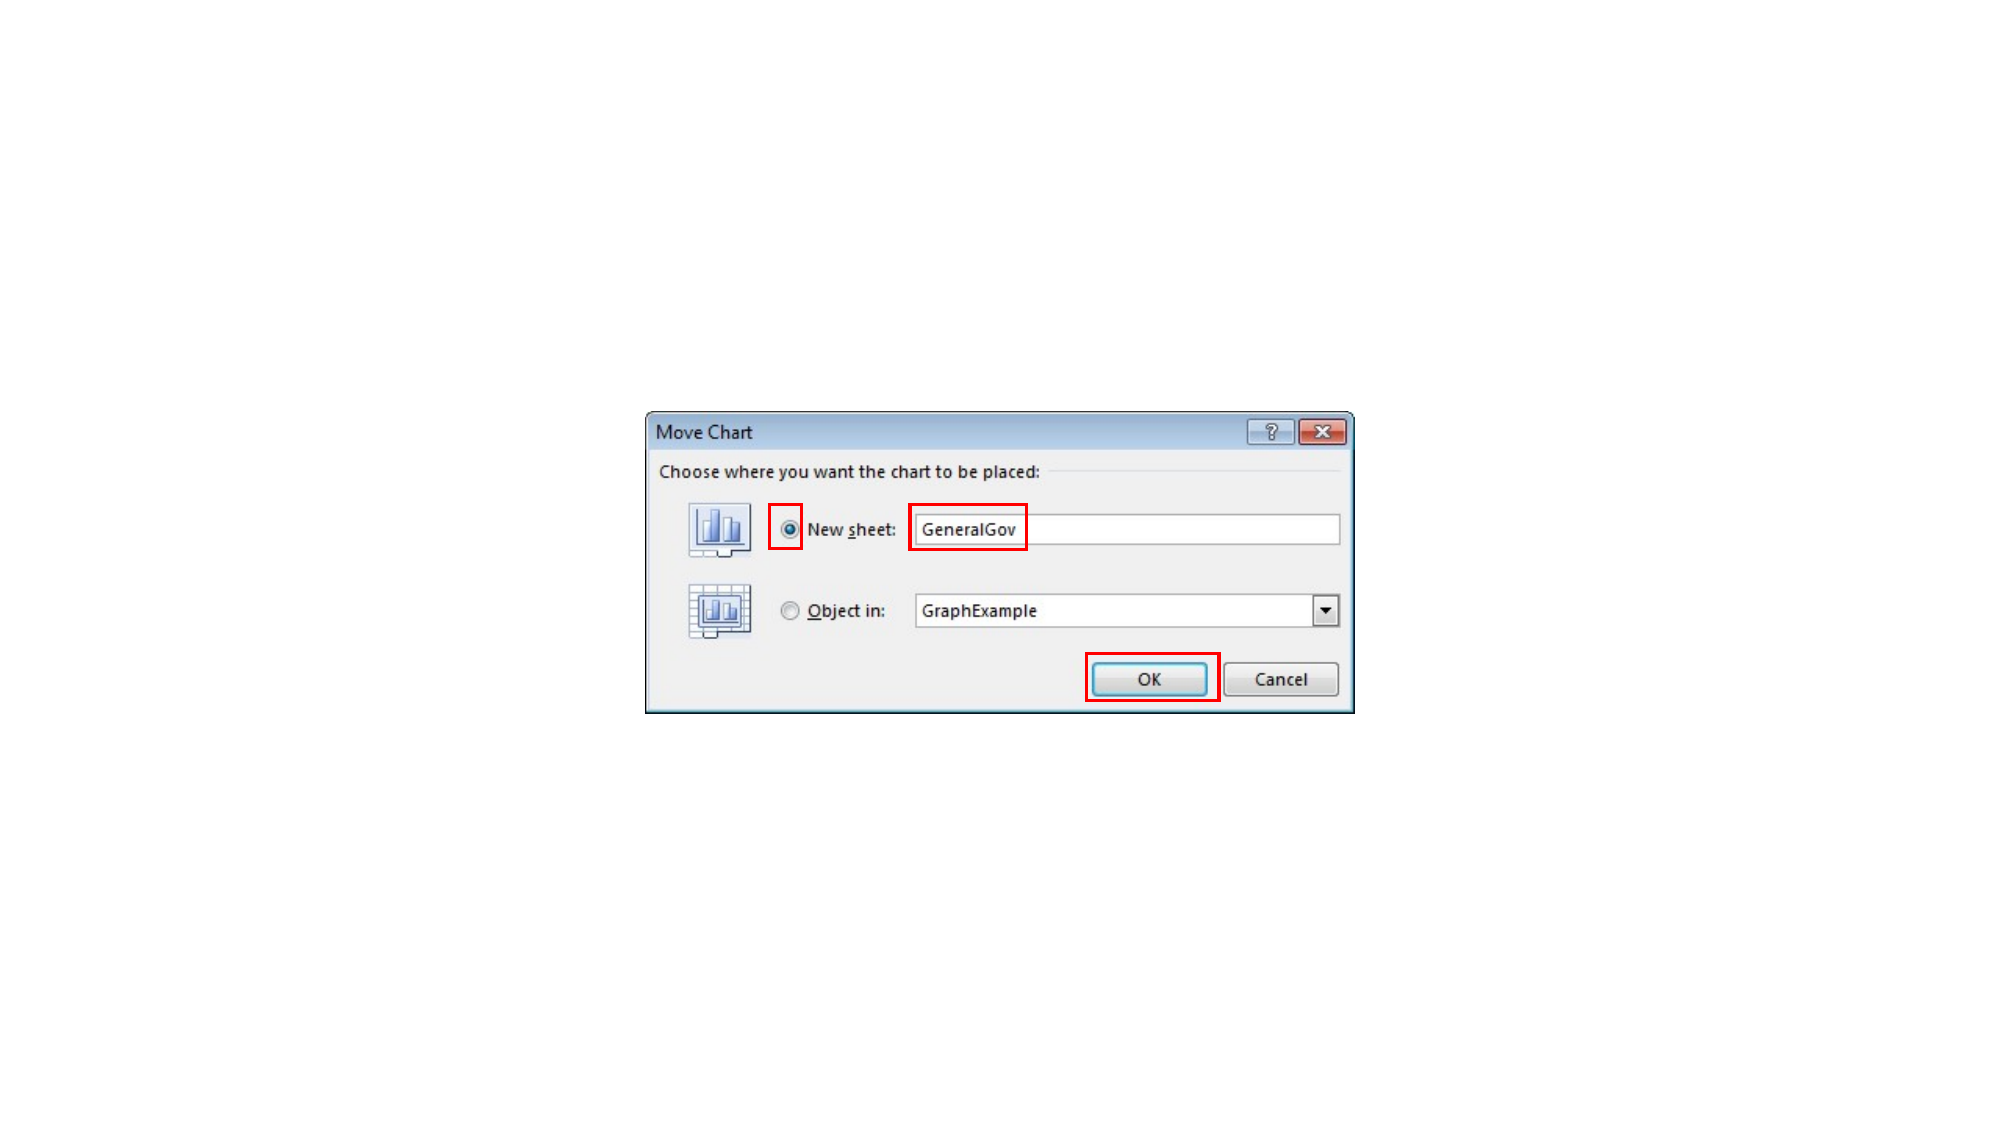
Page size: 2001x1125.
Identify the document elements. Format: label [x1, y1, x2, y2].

text_box [645, 410, 1355, 714]
